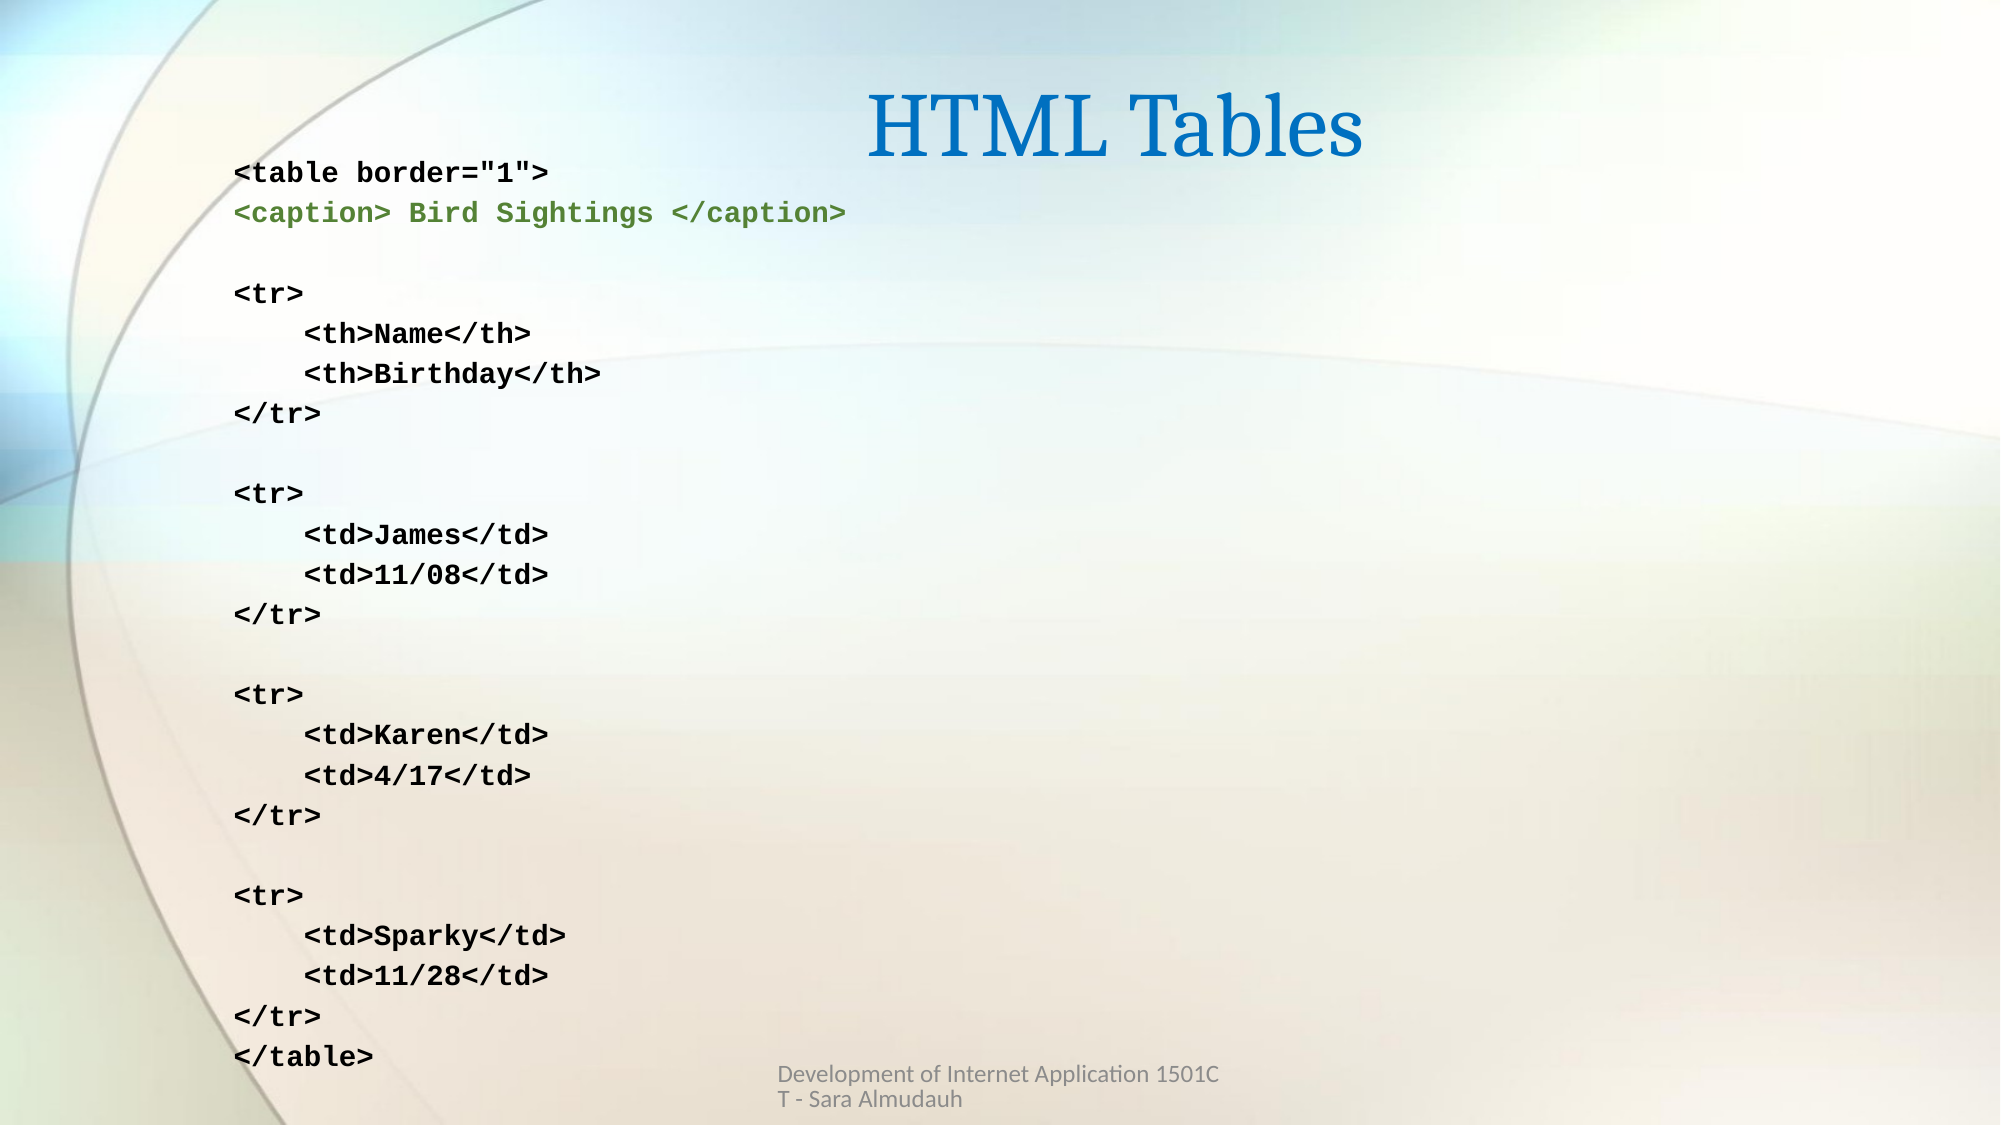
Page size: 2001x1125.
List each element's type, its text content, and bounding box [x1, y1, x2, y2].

title HTML Tables [374, 64, 1857, 176]
list <table border="1"> <caption> Bird Sightings </caption> <tr> <th>Name</th> <th>Birthday</th> </tr> <tr> <td>James</td> <td>11/08</td> </tr> <tr> <td>Karen</td> <td>4/17</td> </tr> <tr> <td>Sparky</td> <td>11/28</td> </tr> </table> [218, 150, 1569, 976]
picture [0, 0, 2001, 1125]
footer Development of Internet Application 1501CT - Sara Almudauh [762, 1042, 1238, 1103]
